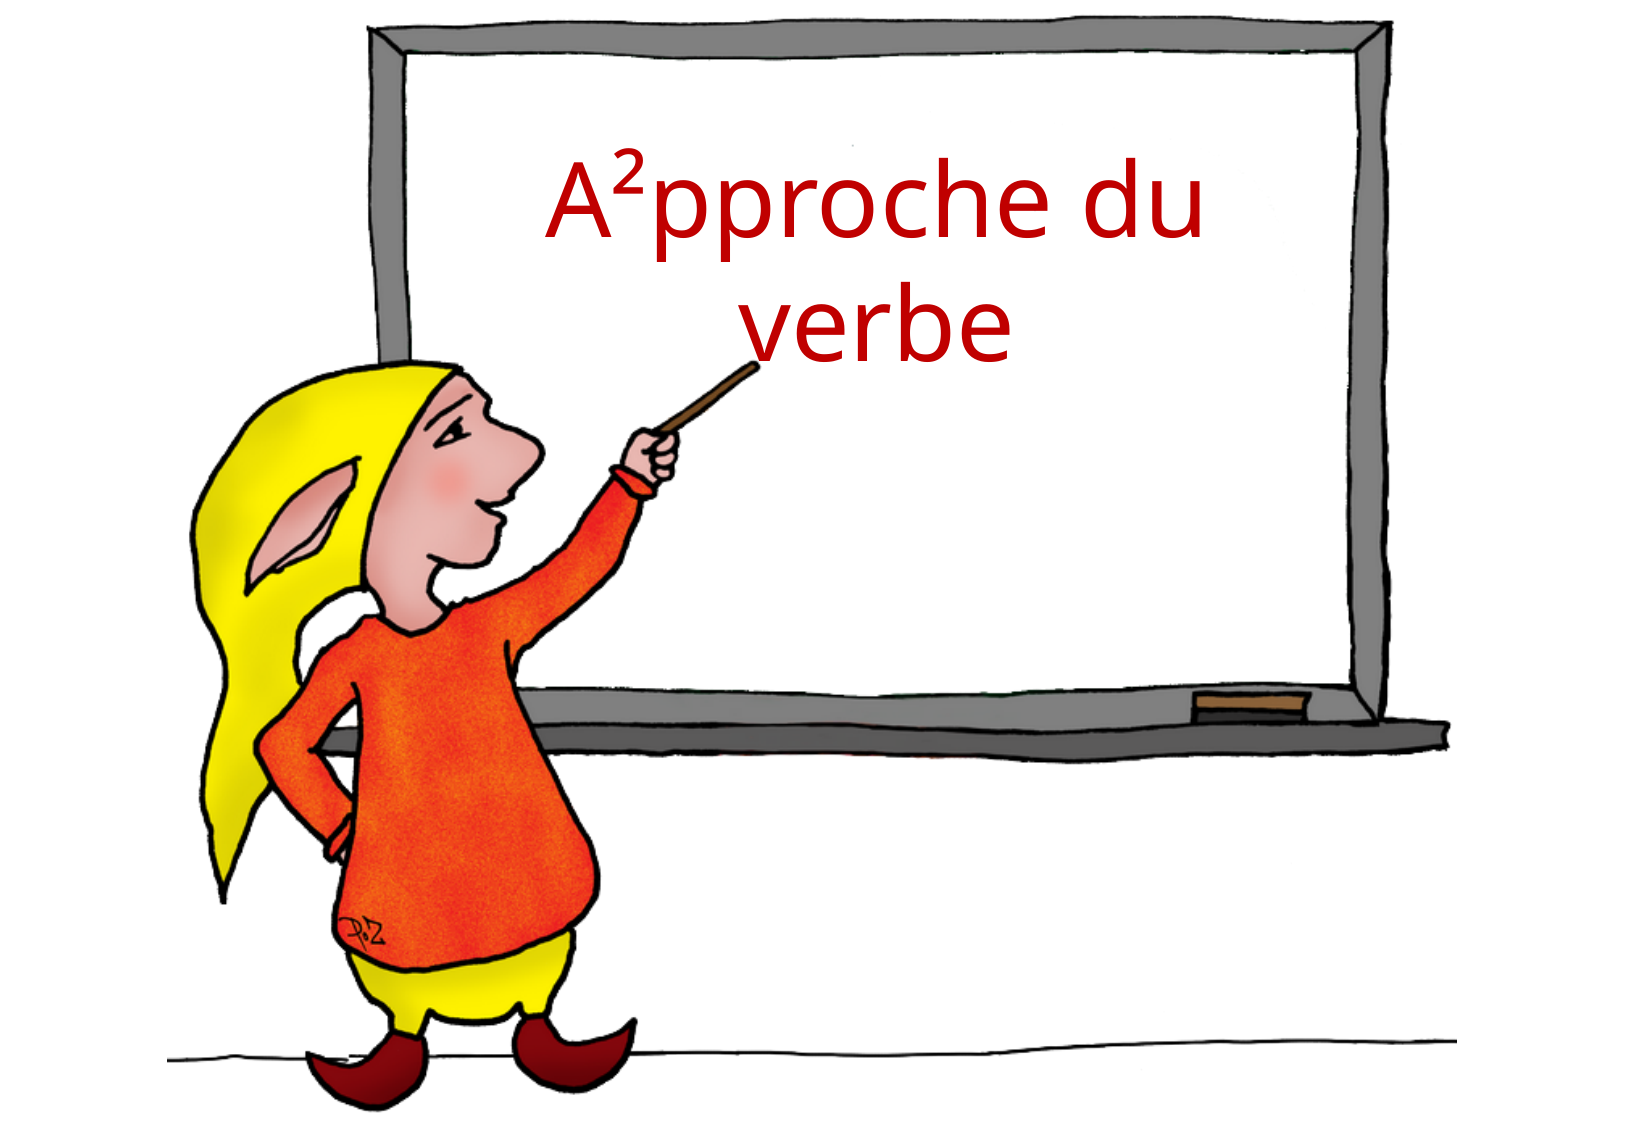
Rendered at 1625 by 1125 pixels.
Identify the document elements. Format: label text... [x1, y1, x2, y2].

title A²pproche du verbe [434, 125, 1321, 266]
picture [167, 0, 1457, 1124]
